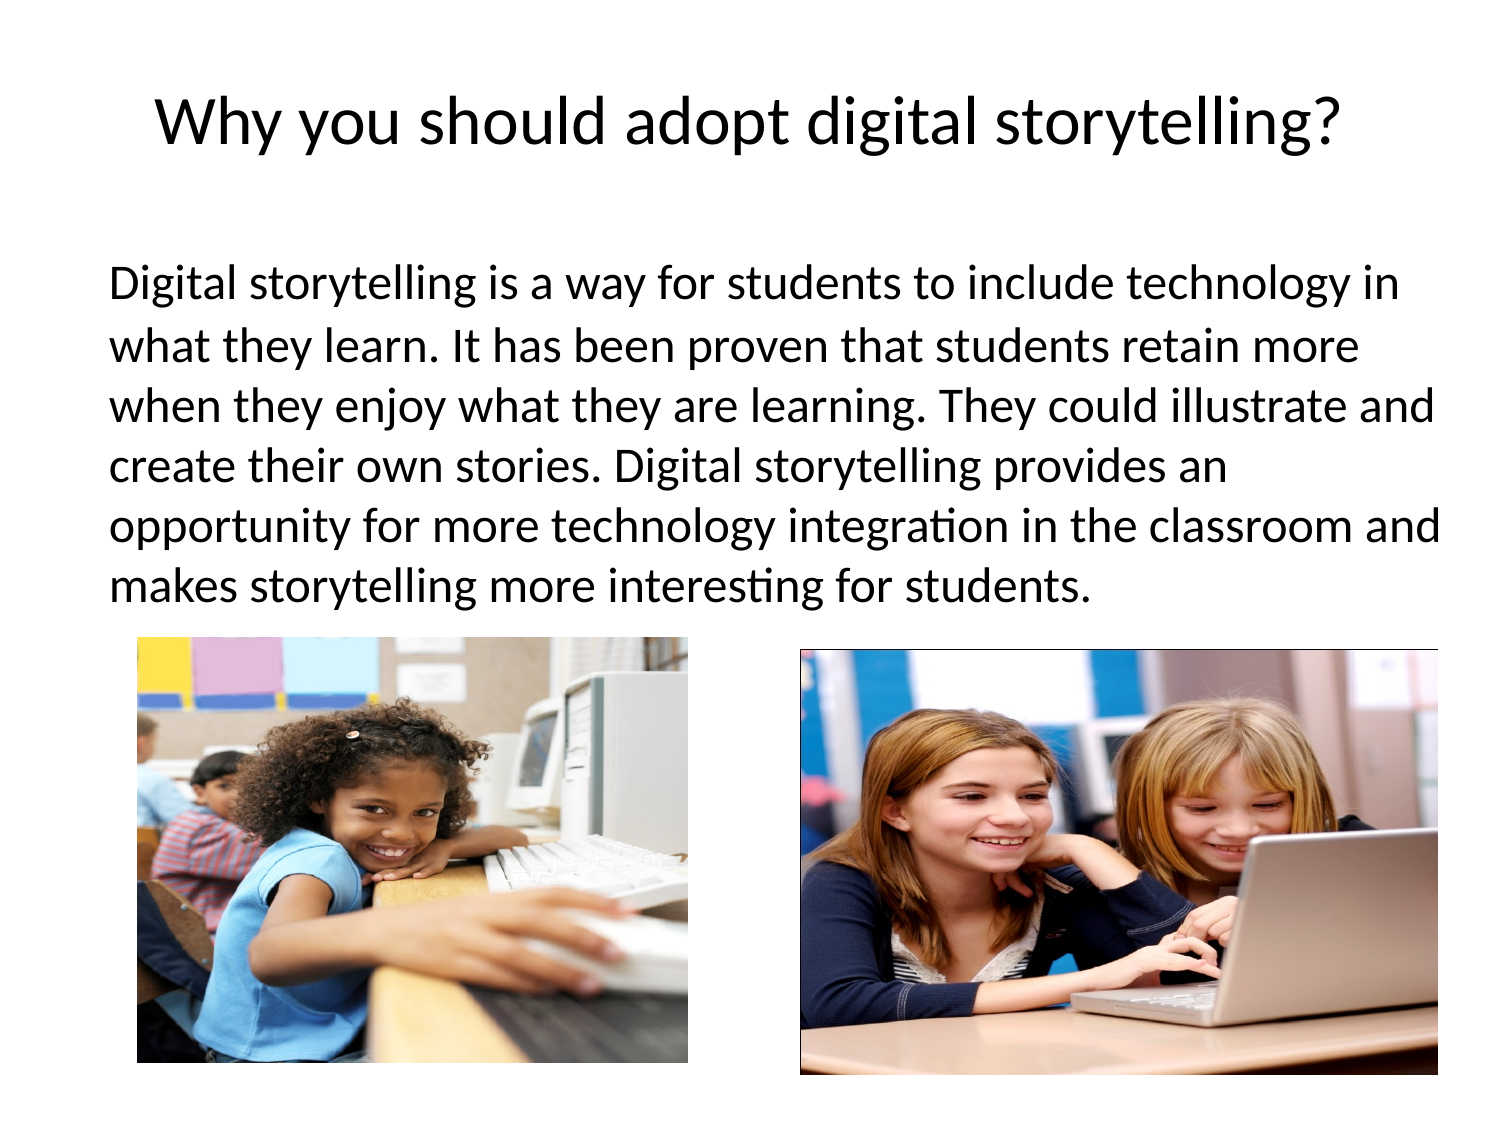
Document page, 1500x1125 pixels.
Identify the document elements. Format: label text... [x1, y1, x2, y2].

title Why you should adopt digital storytelling? [75, 45, 1425, 188]
picture [799, 649, 1438, 1076]
picture [137, 637, 688, 1063]
list Digital storytelling is a way for students to include technology in what they learn. It has been proven that students retain more when they enjoy what they are learning. They could illustrate and create their own stories. Digital storytelling provides an opportunity for more technology integration in the classroom and makes storytelling more interesting for students. [37, 224, 1463, 1088]
